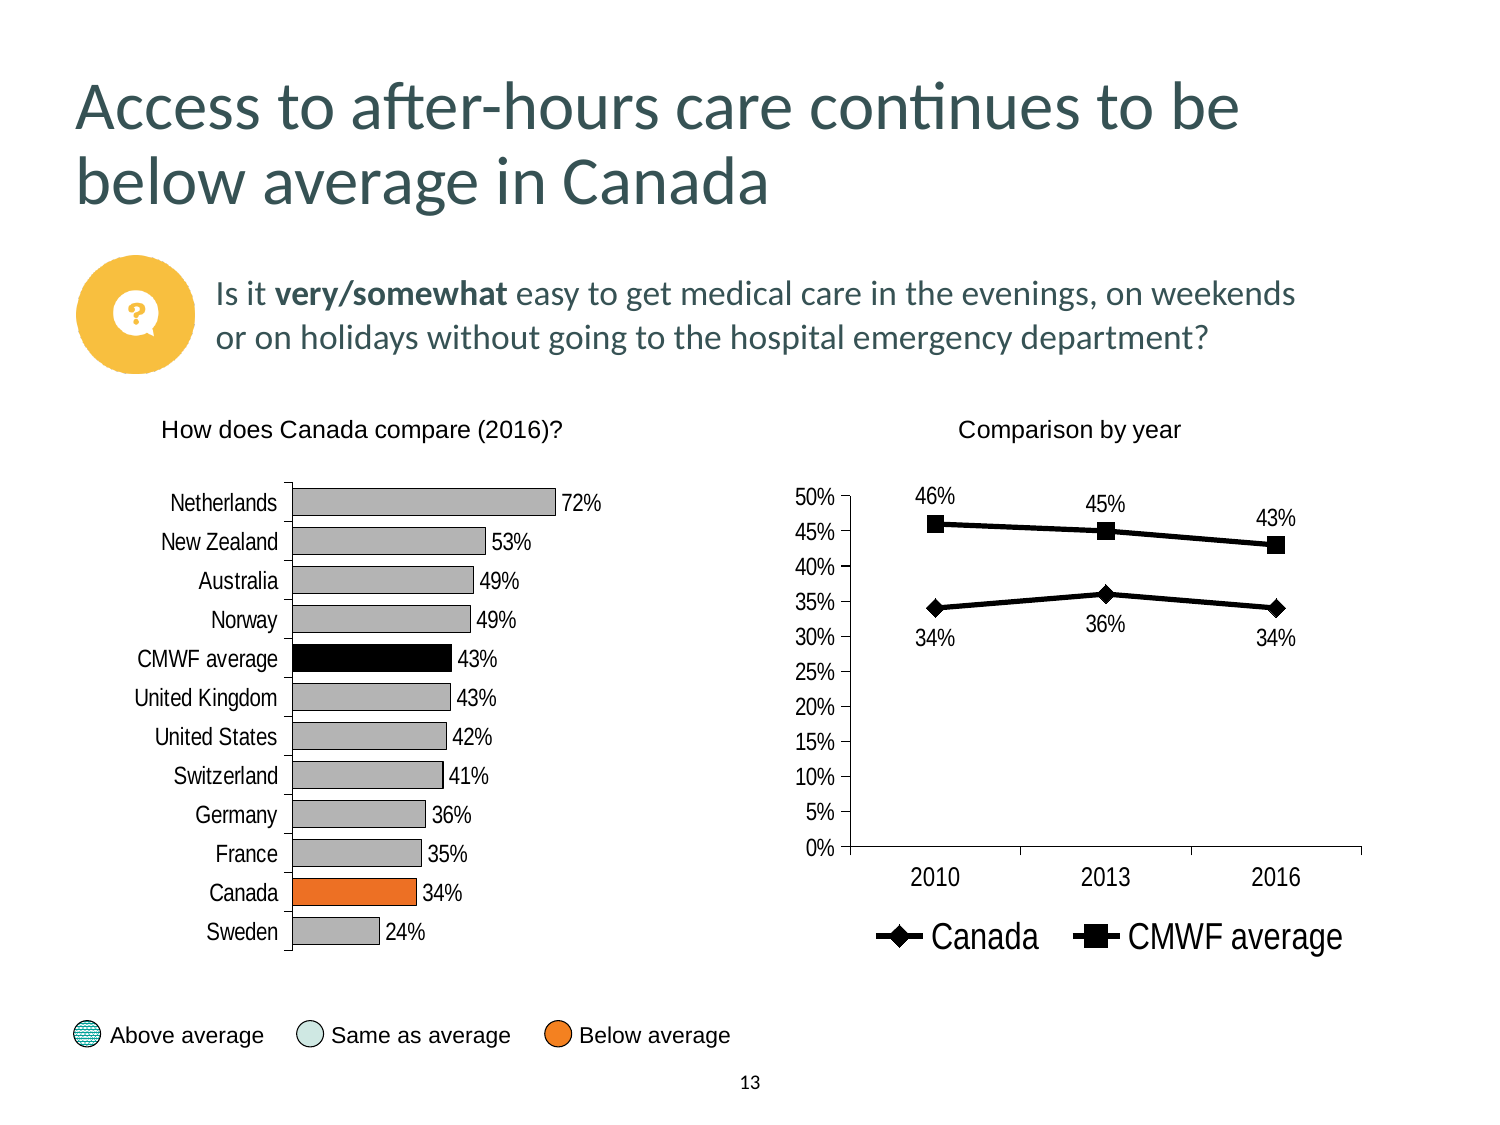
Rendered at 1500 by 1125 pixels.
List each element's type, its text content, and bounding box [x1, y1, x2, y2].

text_box Is it very/somewhat easy to get medical care in the evenings, on weekends or on holidays without going to the hospital emergency department? [215, 235, 1500, 390]
picture [76, 255, 195, 374]
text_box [73, 1012, 784, 1057]
title Access to after-hours care continues to be below average in Canada [60, 60, 1411, 152]
chart [74, 408, 666, 1012]
chart [770, 408, 1385, 977]
